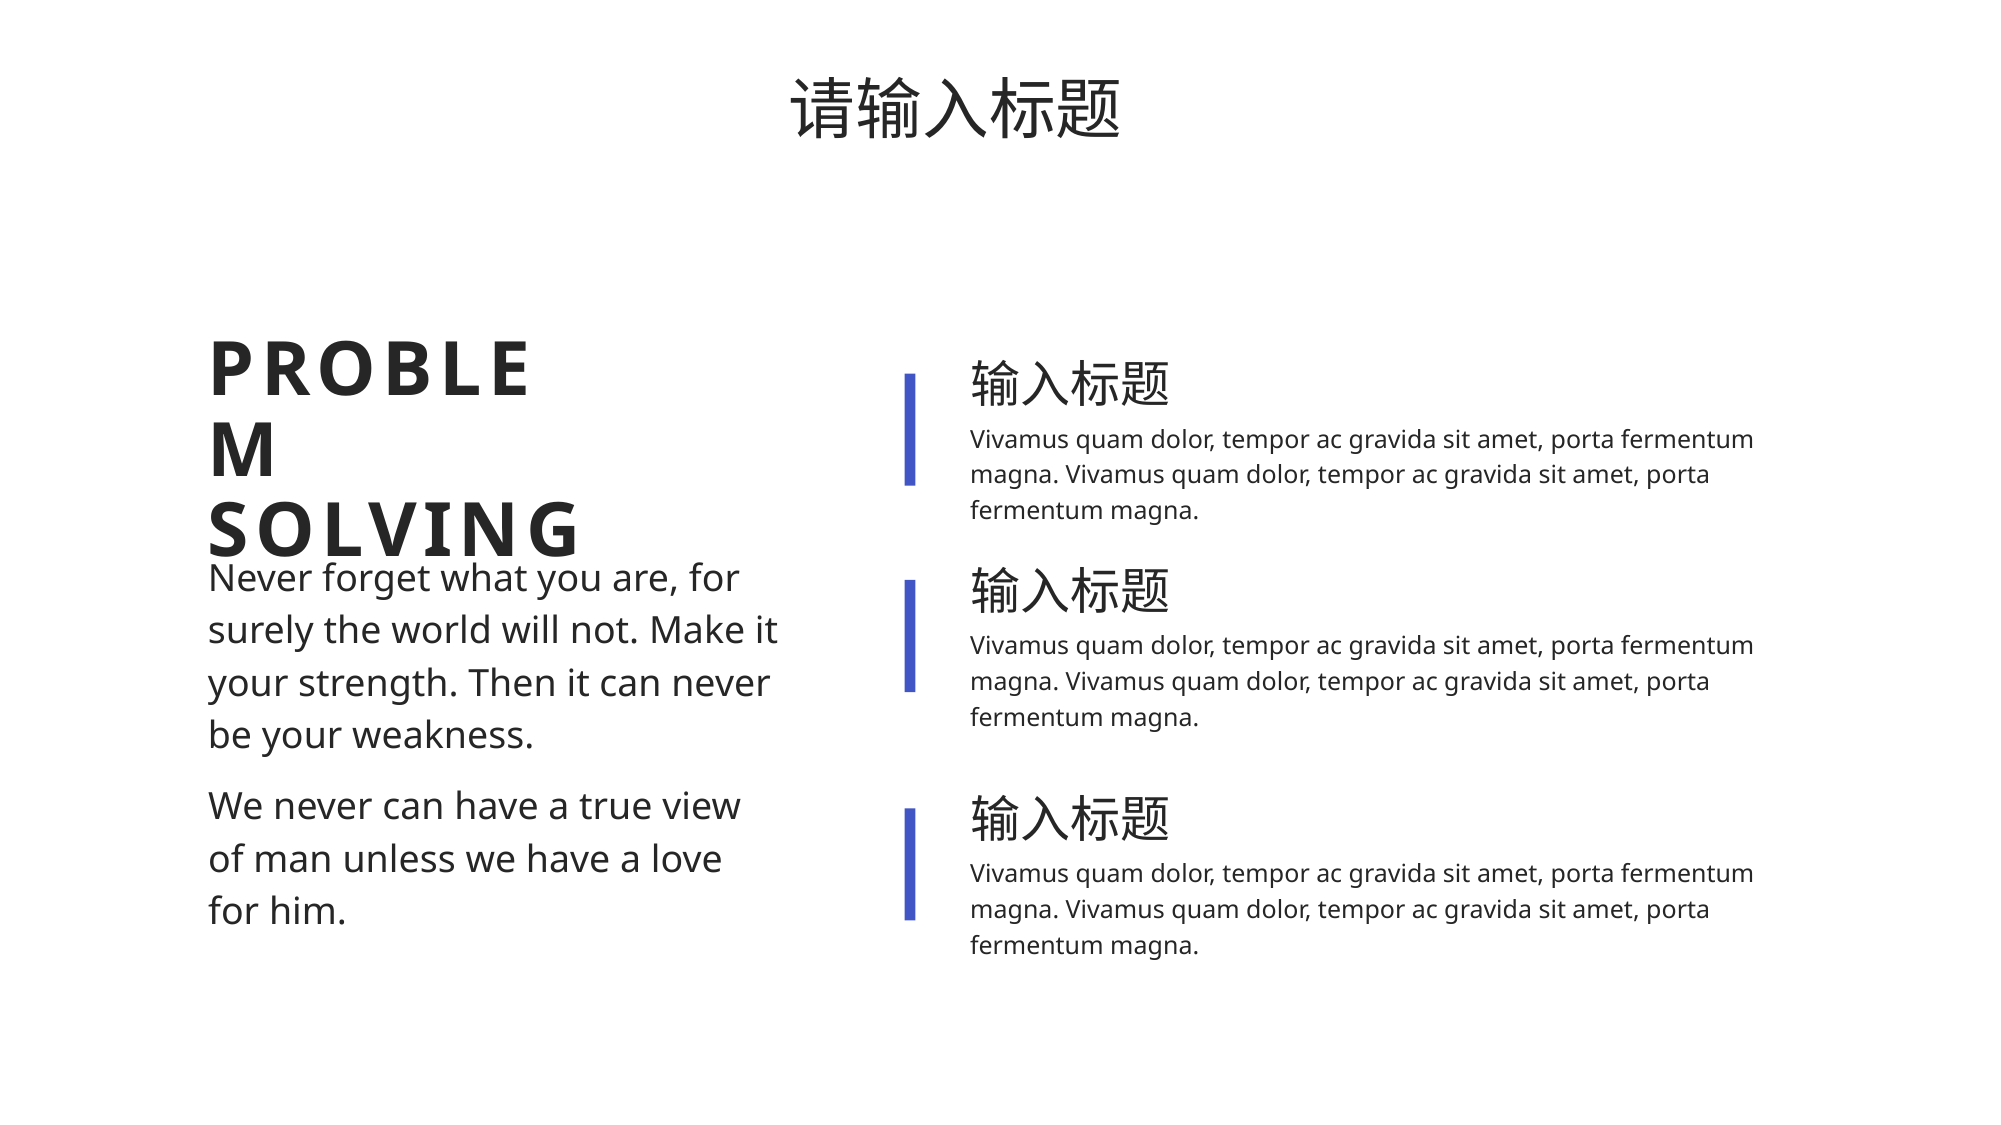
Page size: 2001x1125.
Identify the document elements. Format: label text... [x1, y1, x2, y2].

text_box 输入标题 [955, 333, 1847, 409]
text_box 输入标题 [955, 539, 1847, 616]
text_box Vivamus quam dolor, tempor ac gravida sit amet, porta fermentum magna. Vivamus quam dolor, tempor ac gravida sit amet, porta fermentum magna. [955, 844, 1847, 968]
text_box Never forget what you are, for surely the world will not. Make it your strength. Then it can never be your weakness. [192, 582, 810, 721]
text_box 输入标题 [955, 768, 1847, 844]
text_box 请输入标题 [774, 59, 1226, 155]
text_box [904, 579, 916, 693]
text_box [904, 372, 916, 487]
text_box Vivamus quam dolor, tempor ac gravida sit amet, porta fermentum magna. Vivamus quam dolor, tempor ac gravida sit amet, porta fermentum magna. [955, 409, 1847, 533]
text_box PROBLEM SOLVING [192, 363, 627, 540]
text_box We never can have a true view of man unless we have a love for him. [193, 804, 796, 903]
text_box [904, 807, 916, 922]
text_box Vivamus quam dolor, tempor ac gravida sit amet, porta fermentum magna. Vivamus quam dolor, tempor ac gravida sit amet, porta fermentum magna. [955, 616, 1847, 739]
